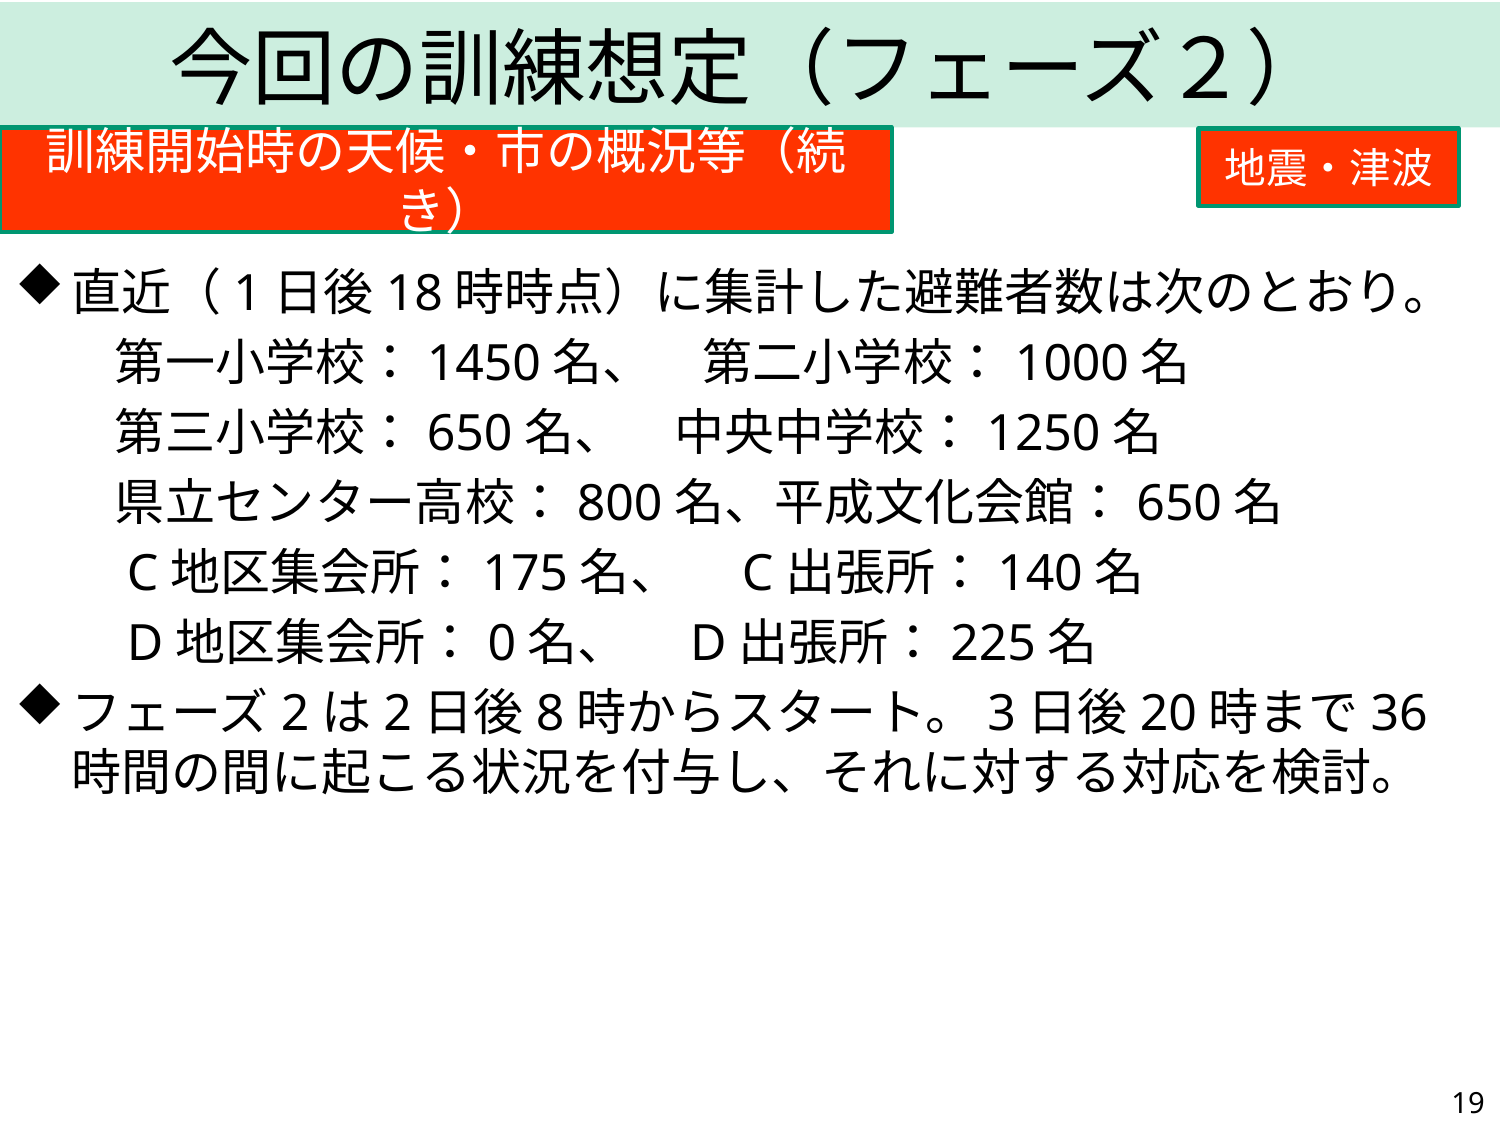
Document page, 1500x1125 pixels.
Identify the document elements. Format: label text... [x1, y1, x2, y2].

text_box 地震・津波 [1196, 126, 1461, 208]
list 直近（1日後18時時点）に集計した避難者数は次のとおり。 第一小学校：1450名、 第二小学校：1000名 第三小学校：650名、 中央中学校：1250名 県立センター高校：800名、平成文化会館：650名 C地区集会所：175名、 C出張所：140名 D地区集会所：0名、 D出張所：225名 フェーズ2は2日後8時からスタート。3日後20時まで36時間の間に起こる状況を付与し、それに対する対応を検討。 [0, 252, 1500, 1024]
slide_number 18 [1187, 1077, 1500, 1123]
text_box 訓練開始時の天候・市の概況等（続き） [0, 125, 894, 234]
text_box 今回の訓練想定（フェーズ２） [0, 2, 1500, 128]
